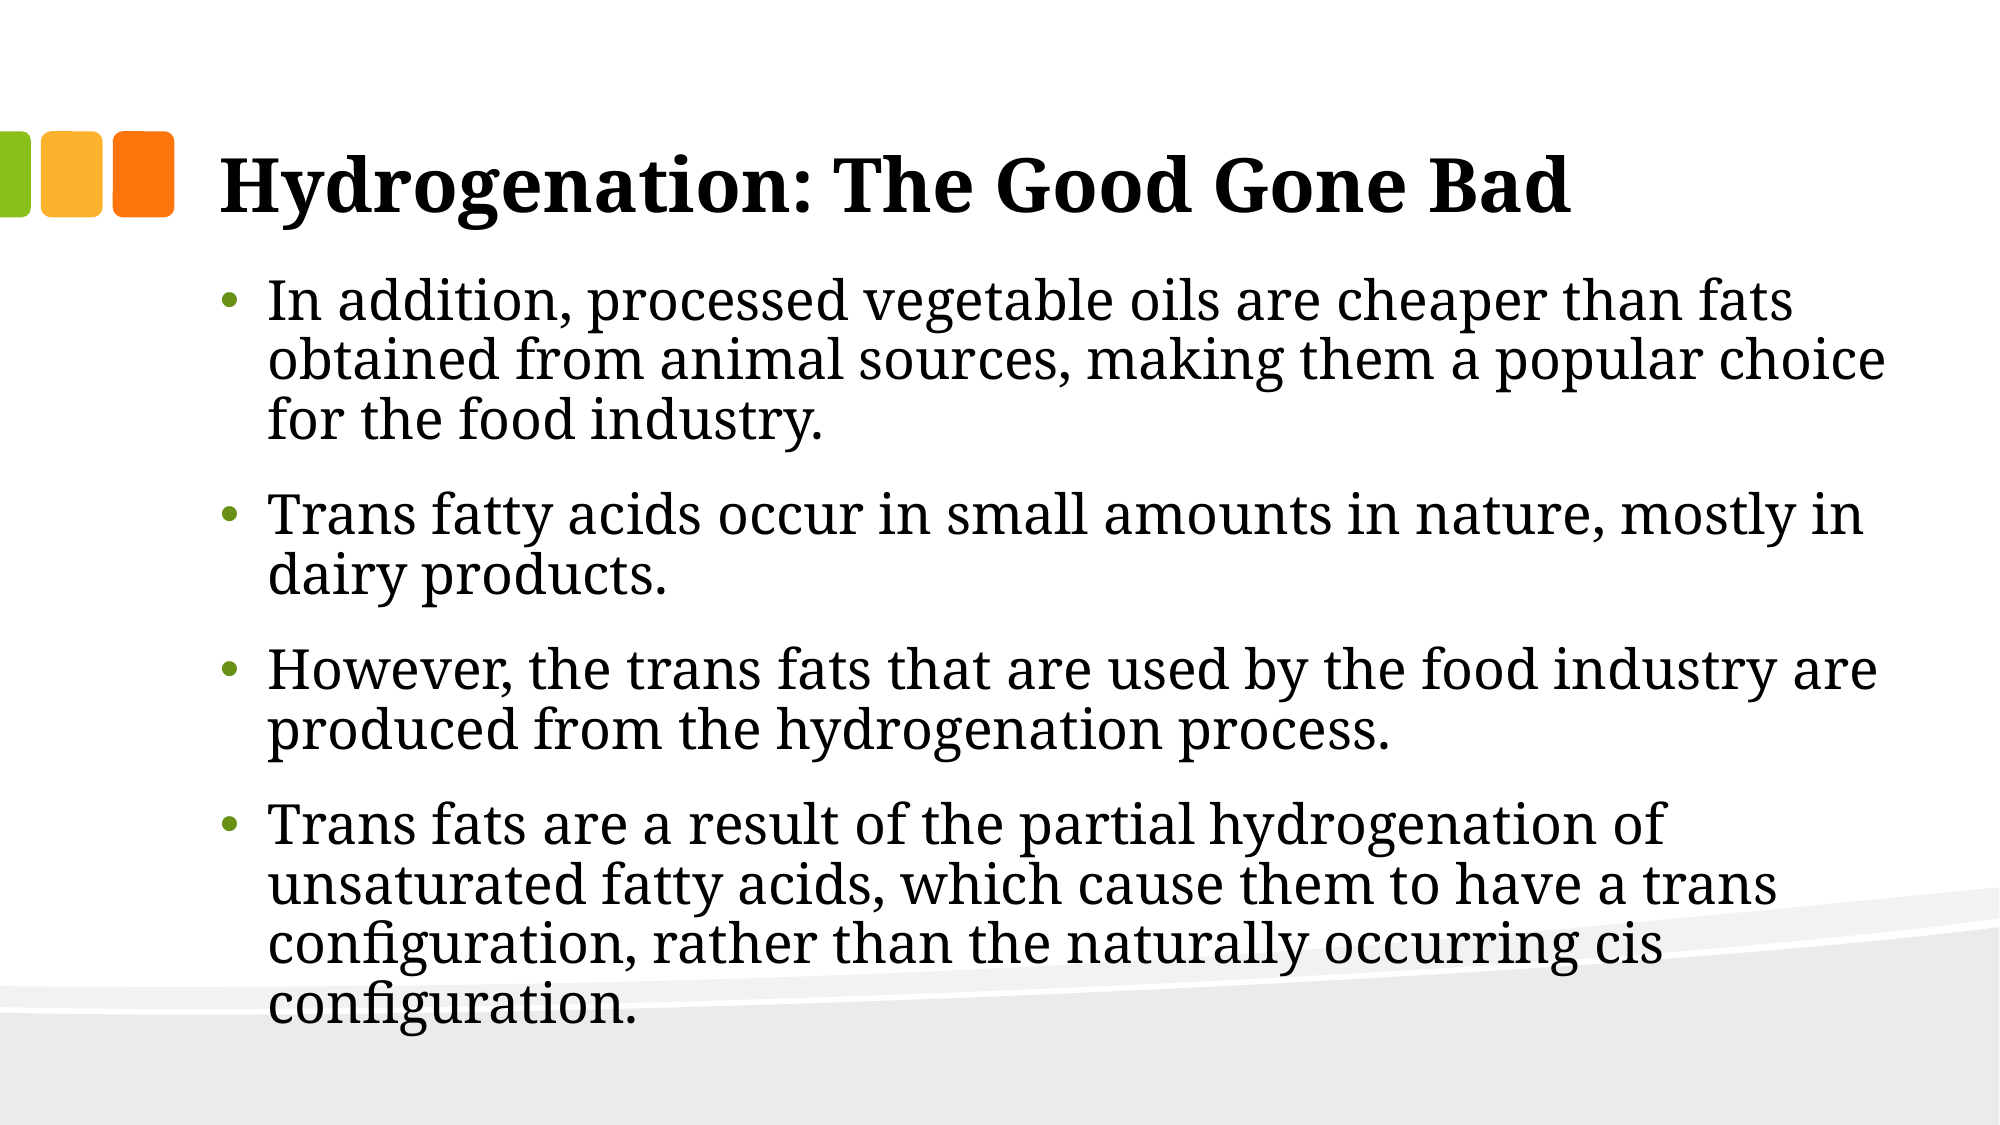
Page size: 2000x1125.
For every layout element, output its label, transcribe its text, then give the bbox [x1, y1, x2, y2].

list In addition, processed vegetable oils are cheaper than fats obtained from animal sources, making them a popular choice for the food industry. Trans fatty acids occur in small amounts in nature, mostly in dairy products. However, the trans fats that are used by the food industry are produced from the hydrogenation process. Trans fats are a result of the partial hydrogenation of unsaturated fatty acids, which cause them to have a trans configuration, rather than the naturally occurring cis configuration. [199, 262, 1925, 1050]
title Hydrogenation: The Good Gone Bad [199, 24, 1800, 238]
